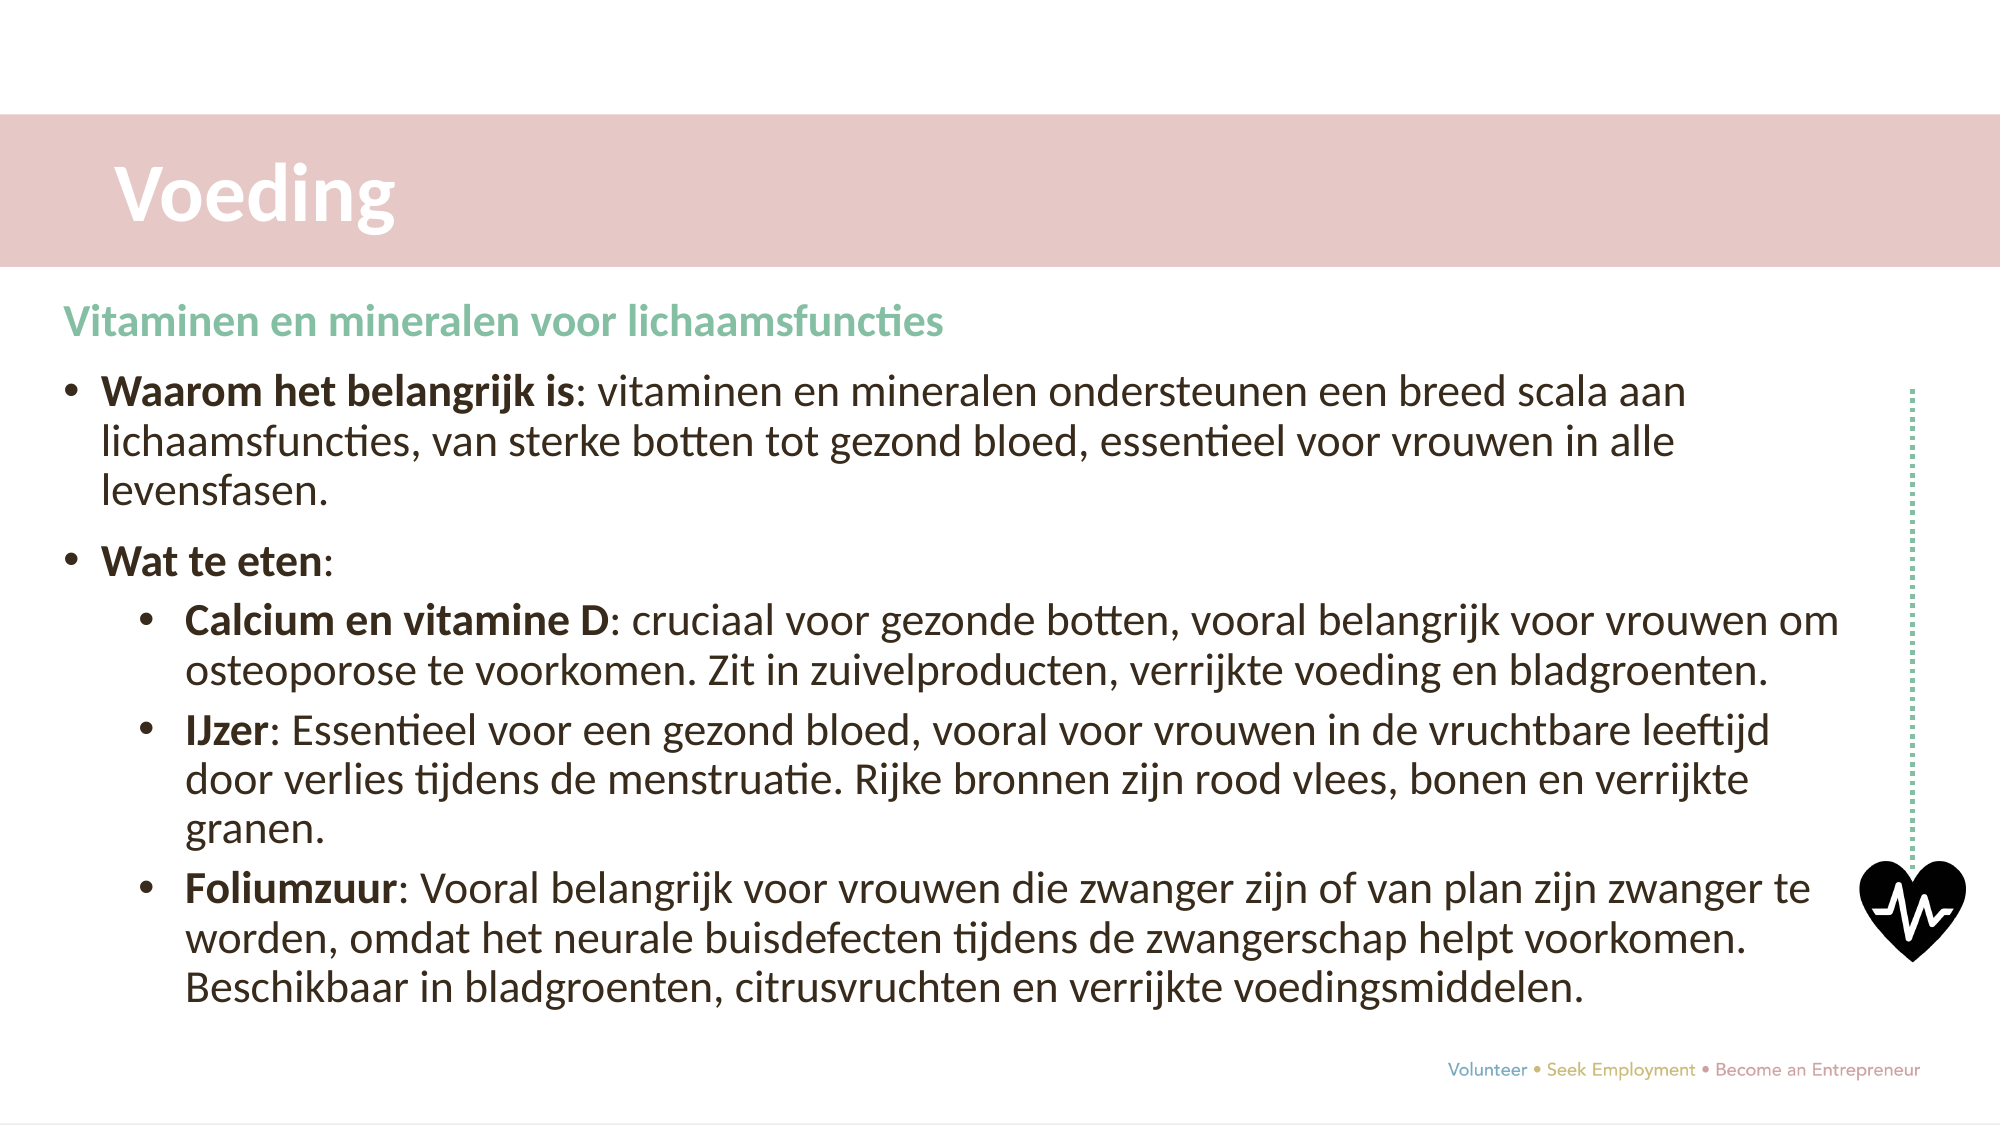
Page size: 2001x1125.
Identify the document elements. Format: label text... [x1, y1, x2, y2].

picture [1418, 1046, 1971, 1103]
picture [1837, 836, 1988, 987]
text_box Voeding [99, 147, 1312, 289]
text_box [0, 113, 2000, 268]
text_box Vitaminen en mineralen voor lichaamsfuncties Waarom het belangrijk is: vitaminen en mineralen ondersteunen een breed scala aan lichaamsfuncties, van sterke botten tot gezond bloed, essentieel voor vrouwen in alle levensfasen. Wat te eten: Calcium en vitamine D: cruciaal voor gezonde botten, vooral belangrijk voor vrouwen om osteoporose te voorkomen. Zit in zuivelproducten, verrijkte voeding en bladgroenten. IJzer: Essentieel voor een gezond bloed, vooral voor vrouwen in de vruchtbare leeftijd door verlies tijdens de menstruatie. Rijke bronnen zijn rood vlees, bonen en verrijkte granen. Foliumzuur: Vooral belangrijk voor vrouwen die zwanger zijn of van plan zijn zwanger te worden, omdat het neurale buisdefecten tijdens de zwangerschap helpt voorkomen. Beschikbaar in bladgroenten, citrusvruchten en verrijkte voedingsmiddelen. [48, 289, 1863, 914]
